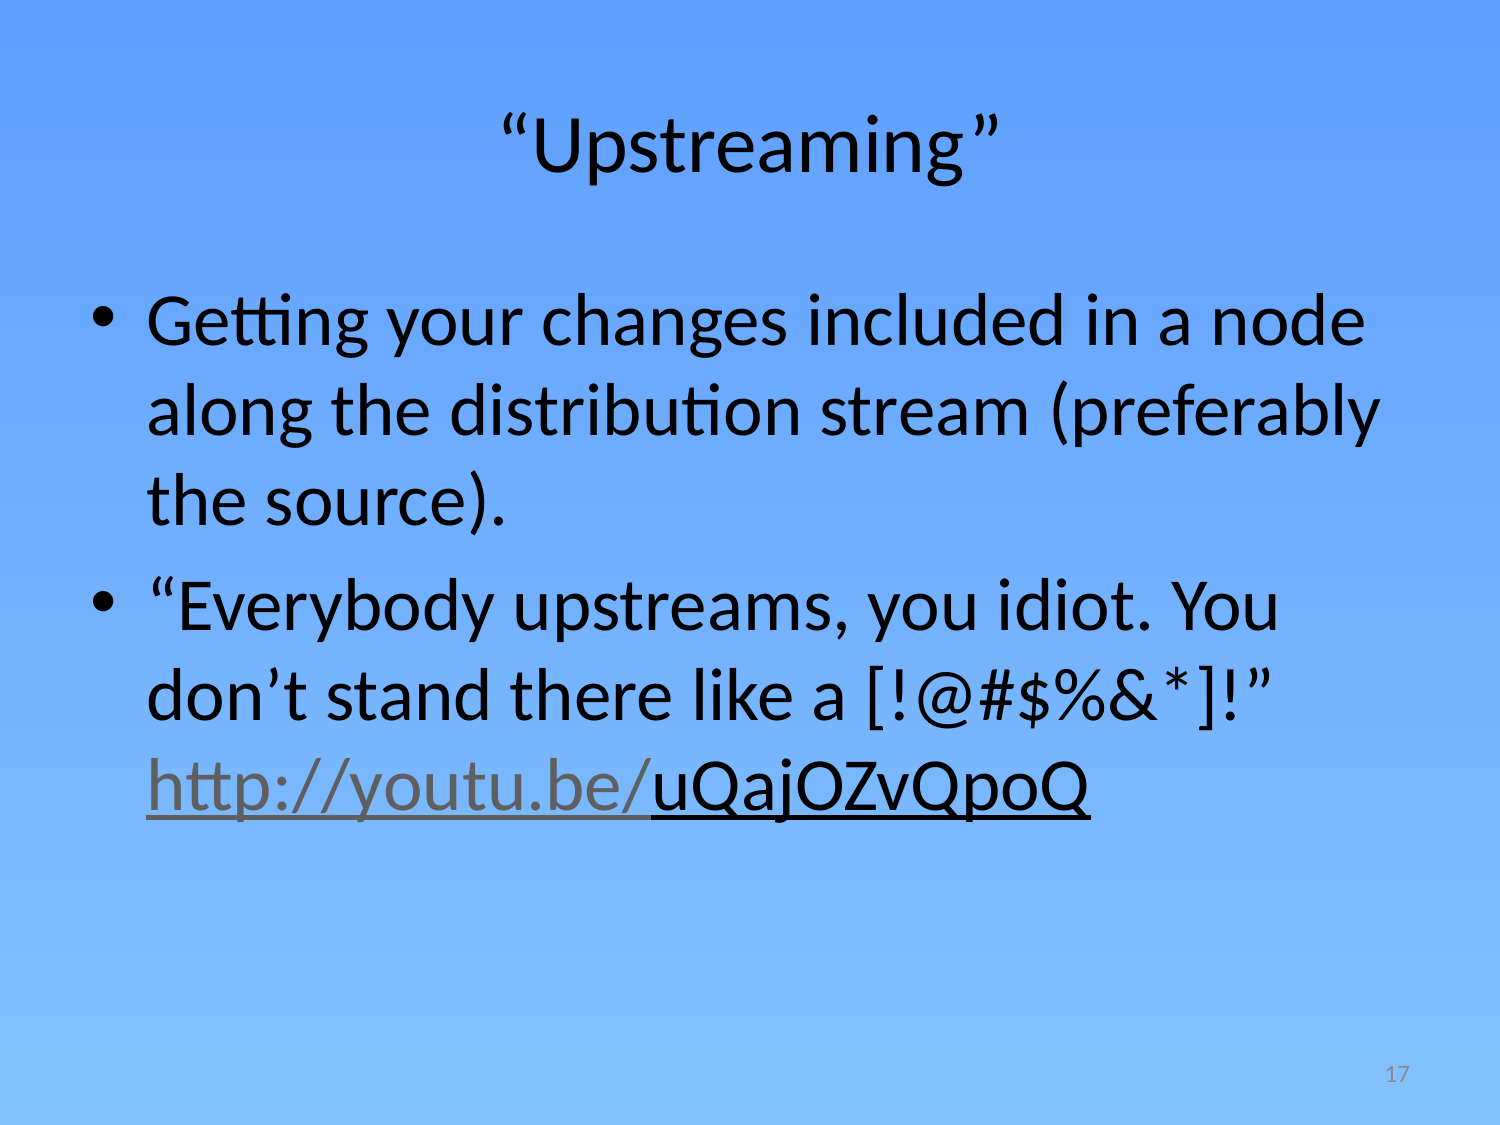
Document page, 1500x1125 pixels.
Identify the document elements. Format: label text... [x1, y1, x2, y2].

slide_number 17 [1074, 1042, 1425, 1103]
title “Upstreaming” [74, 44, 1426, 233]
list Getting your changes included in a node along the distribution stream (preferably the source). “Everybody upstreams, you idiot. You don’t stand there like a [!@#$%&*]!” http://youtu.be/uQajOZvQpoQ [74, 262, 1426, 1006]
